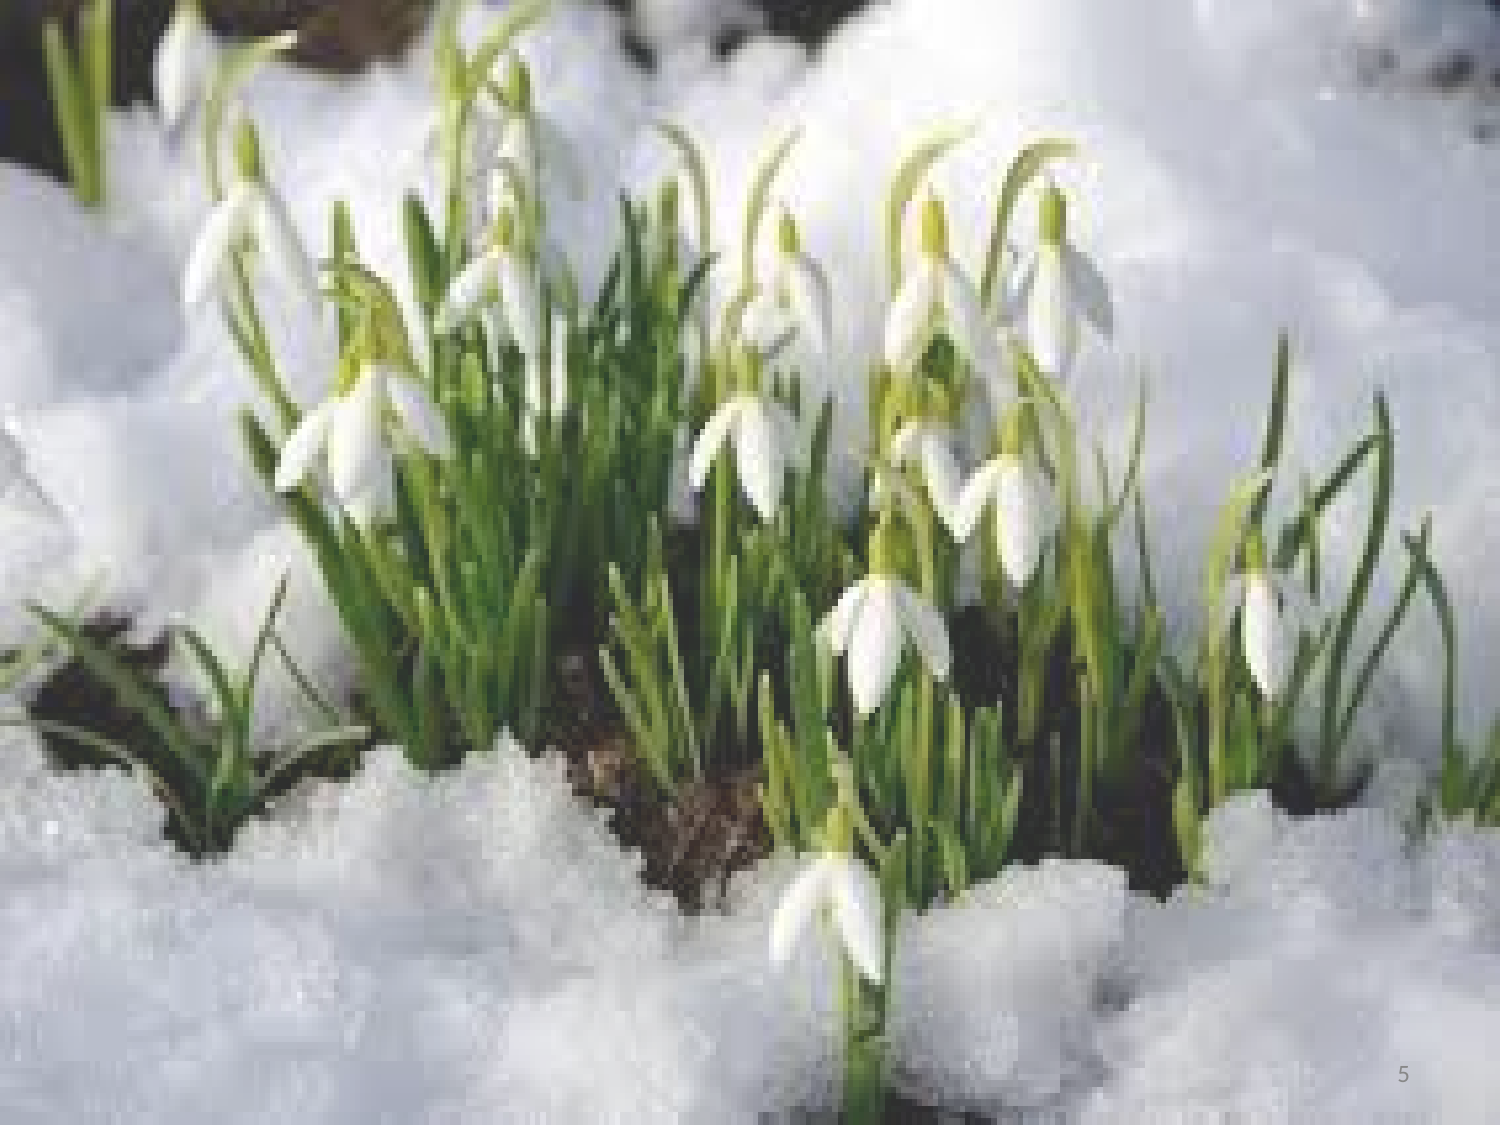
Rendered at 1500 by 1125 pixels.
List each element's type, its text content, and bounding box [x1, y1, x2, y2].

slide_number ‹#› [1074, 1042, 1425, 1103]
slide_number ‹#› [0, 0, 1500, 1125]
